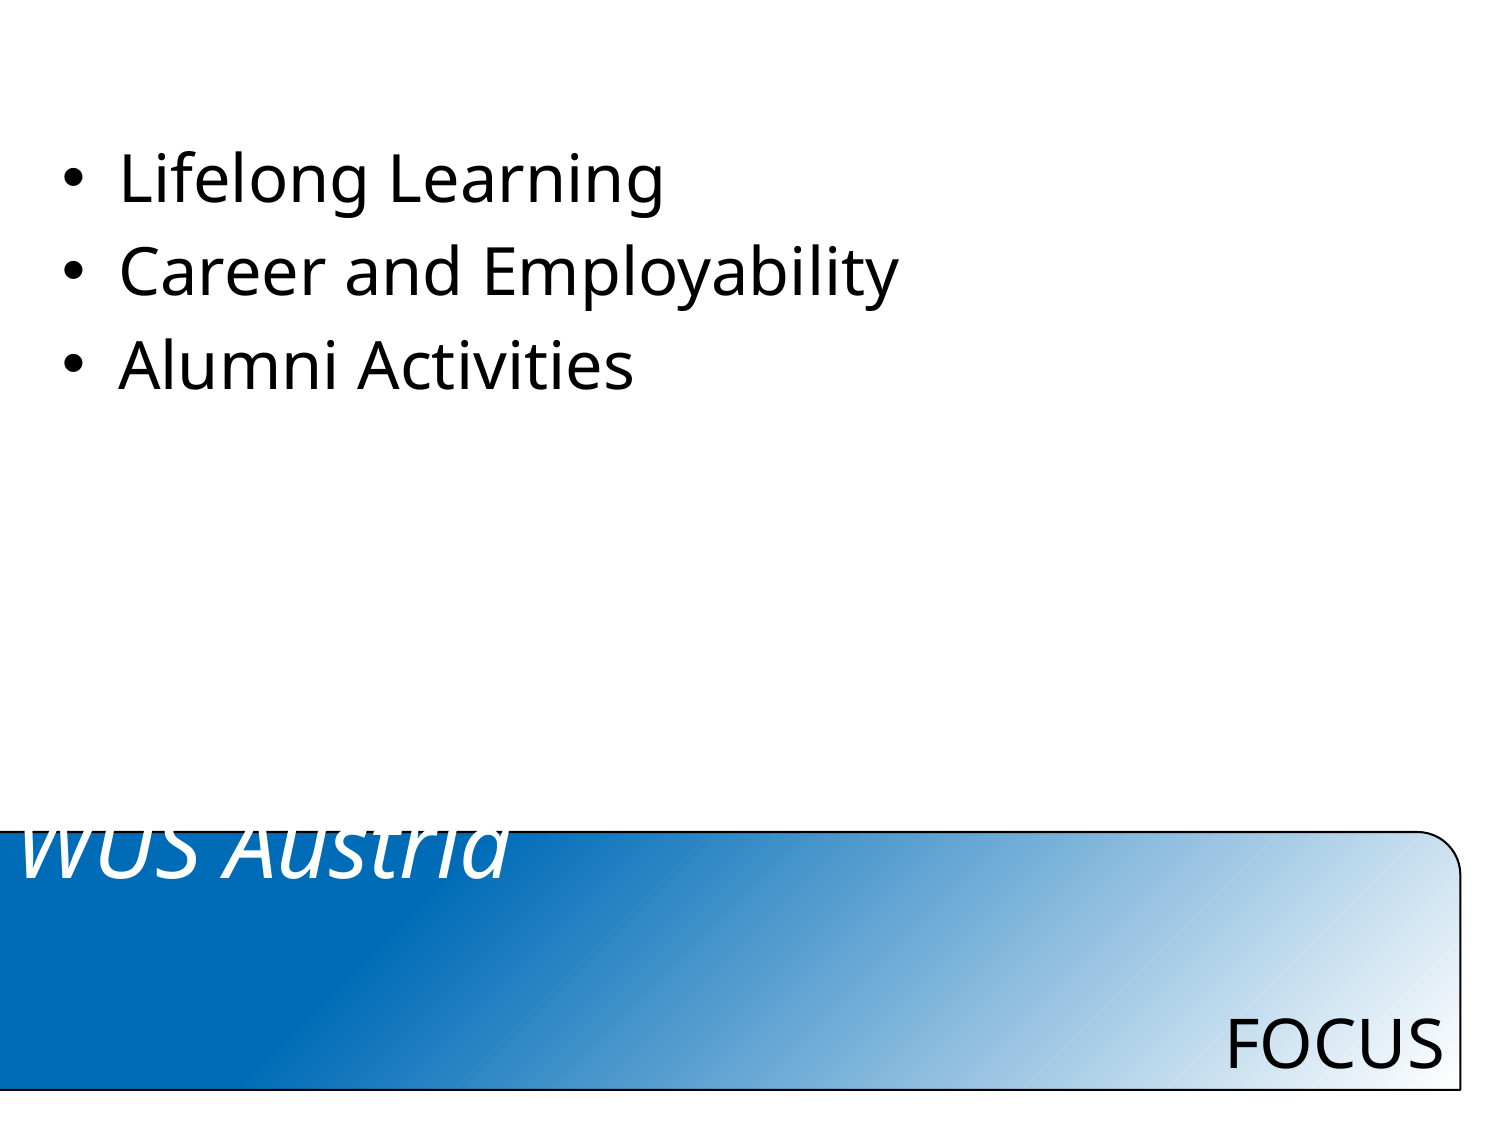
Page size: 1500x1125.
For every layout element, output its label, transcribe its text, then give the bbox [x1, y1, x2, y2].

list Lifelong Learning Career and Employability Alumni Activities [46, 34, 1466, 813]
title FOCUS [338, 900, 1462, 1092]
